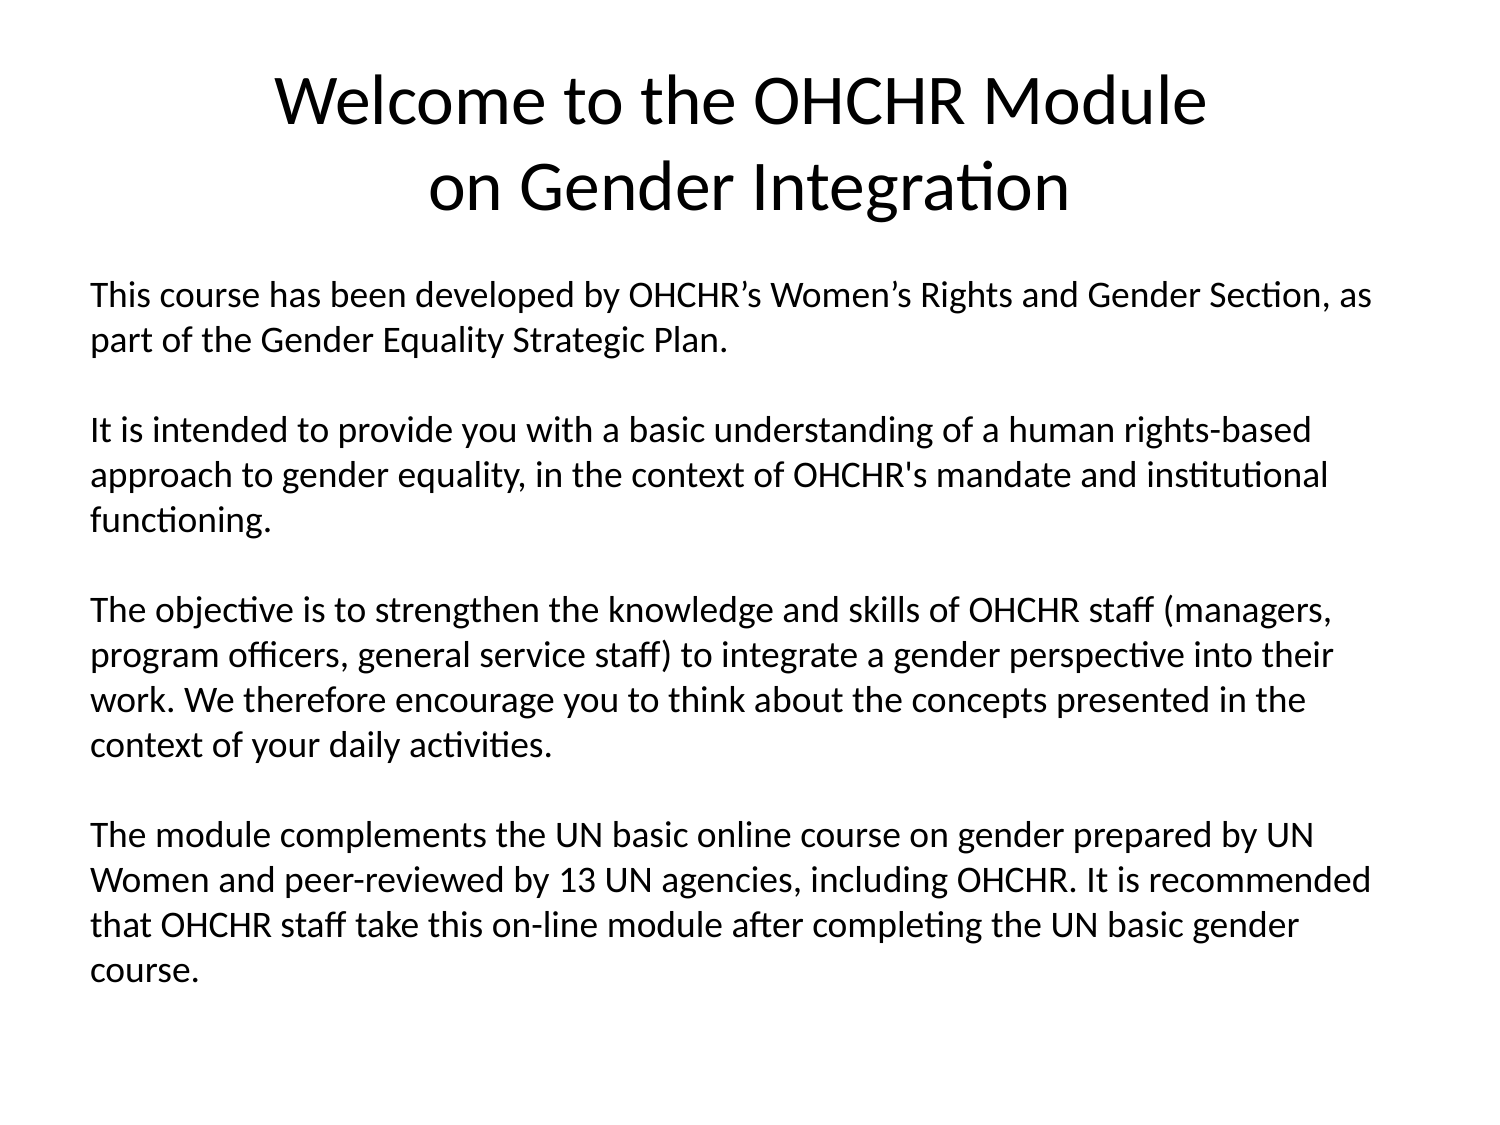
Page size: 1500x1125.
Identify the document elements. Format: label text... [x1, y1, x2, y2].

title Welcome to the OHCHR Module on Gender Integration [75, 45, 1425, 233]
list This course has been developed by OHCHR’s Women’s Rights and Gender Section, as part of the Gender Equality Strategic Plan. It is intended to provide you with a basic understanding of a human rights-based approach to gender equality, in the context of OHCHR's mandate and institutional functioning. The objective is to strengthen the knowledge and skills of OHCHR staff (managers, program officers, general service staff) to integrate a gender perspective into their work. We therefore encourage you to think about the concepts presented in the context of your daily activities. The module complements the UN basic online course on gender prepared by UN Women and peer-reviewed by 13 UN agencies, including OHCHR. It is recommended that OHCHR staff take this on-line module after completing the UN basic gender course. [75, 262, 1425, 1005]
